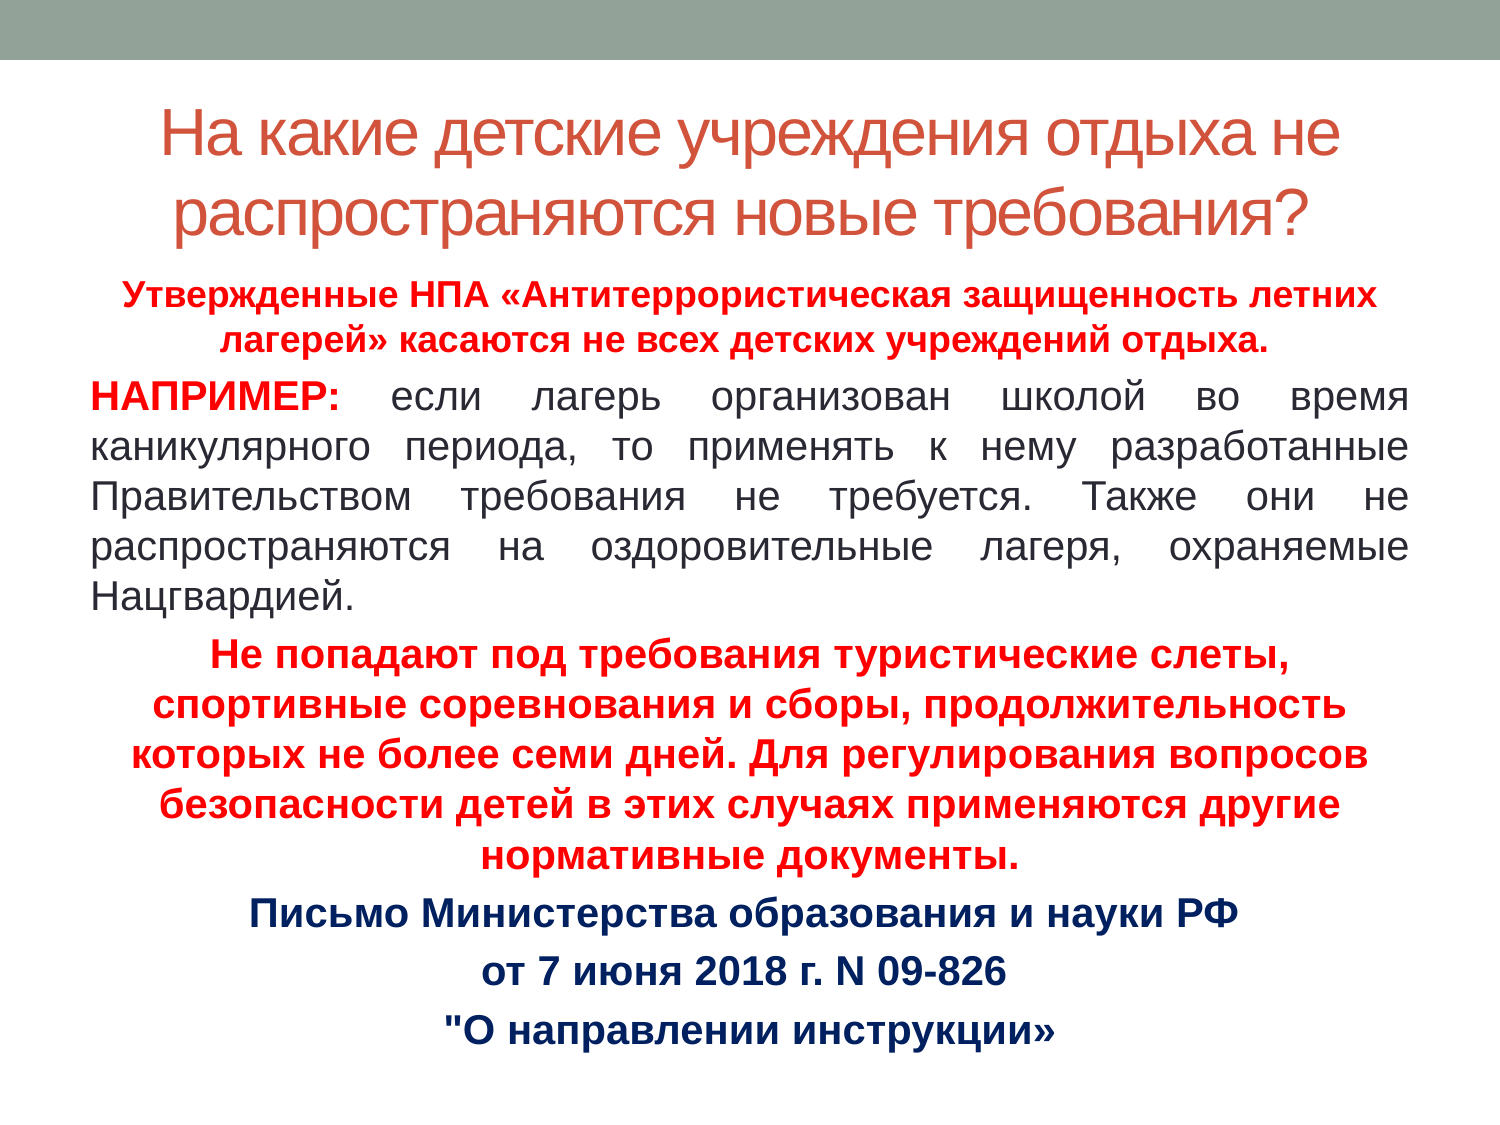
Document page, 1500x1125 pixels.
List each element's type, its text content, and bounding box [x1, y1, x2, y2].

title На какие детские учреждения отдыха не распространяются новые требования? [75, 87, 1425, 250]
list Утвержденные НПА «Антитеррористическая защищенность летних лагерей» касаются не всех детских учреждений отдыха. НАПРИМЕР: если лагерь организован школой во время каникулярного периода, то применять к нему разработанные Правительством требования не требуется. Также они не распространяются на оздоровительные лагеря, охраняемые Нацгвардией. Не попадают под требования туристические слеты, спортивные соревнования и сборы, продолжительность которых не более семи дней. Для регулирования вопросов безопасности детей в этих случаях применяются другие нормативные документы. Письмо Министерства образования и науки РФ от 7 июня 2018 г. N 09-826 "О направлении инструкции» [75, 262, 1425, 1063]
